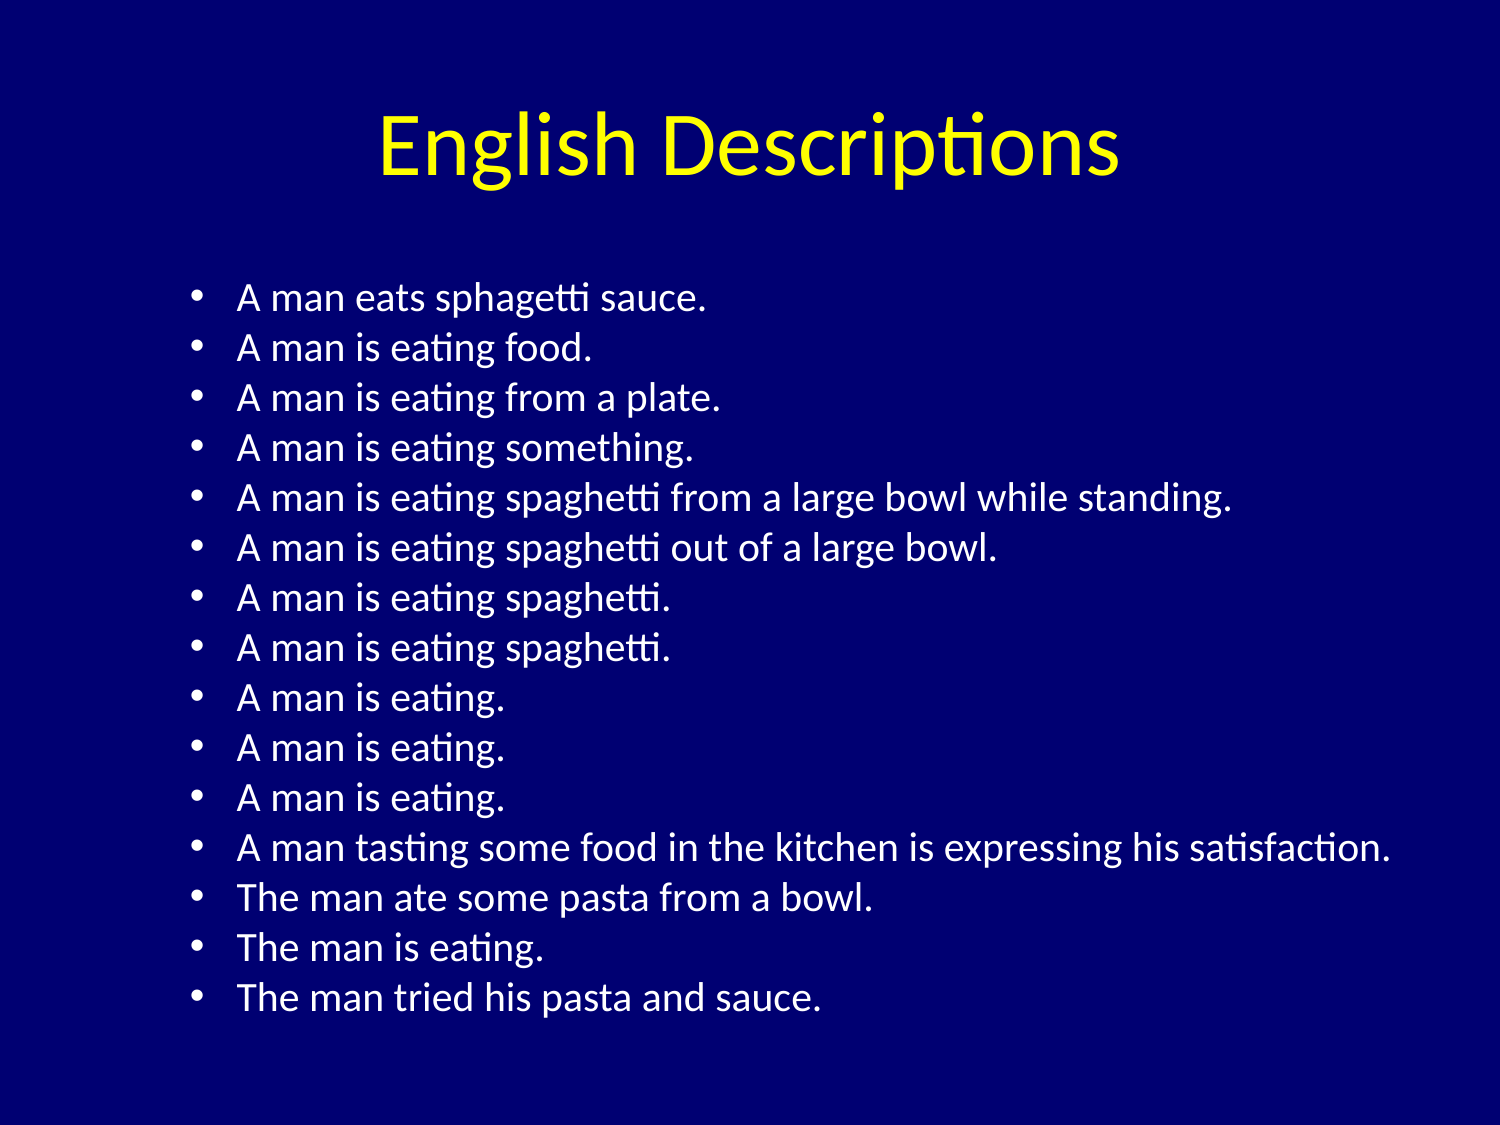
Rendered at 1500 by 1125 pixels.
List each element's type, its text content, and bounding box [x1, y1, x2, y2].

title English Descriptions [75, 45, 1425, 233]
text_box A man eats sphagetti sauce. A man is eating food. A man is eating from a plate. A man is eating something. A man is eating spaghetti from a large bowl while standing. A man is eating spaghetti out of a large bowl. A man is eating spaghetti. A man is eating spaghetti. A man is eating. A man is eating. A man is eating. A man tasting some food in the kitchen is expressing his satisfaction. The man ate some pasta from a bowl. The man is eating. The man tried his pasta and sauce. [174, 262, 1413, 1028]
